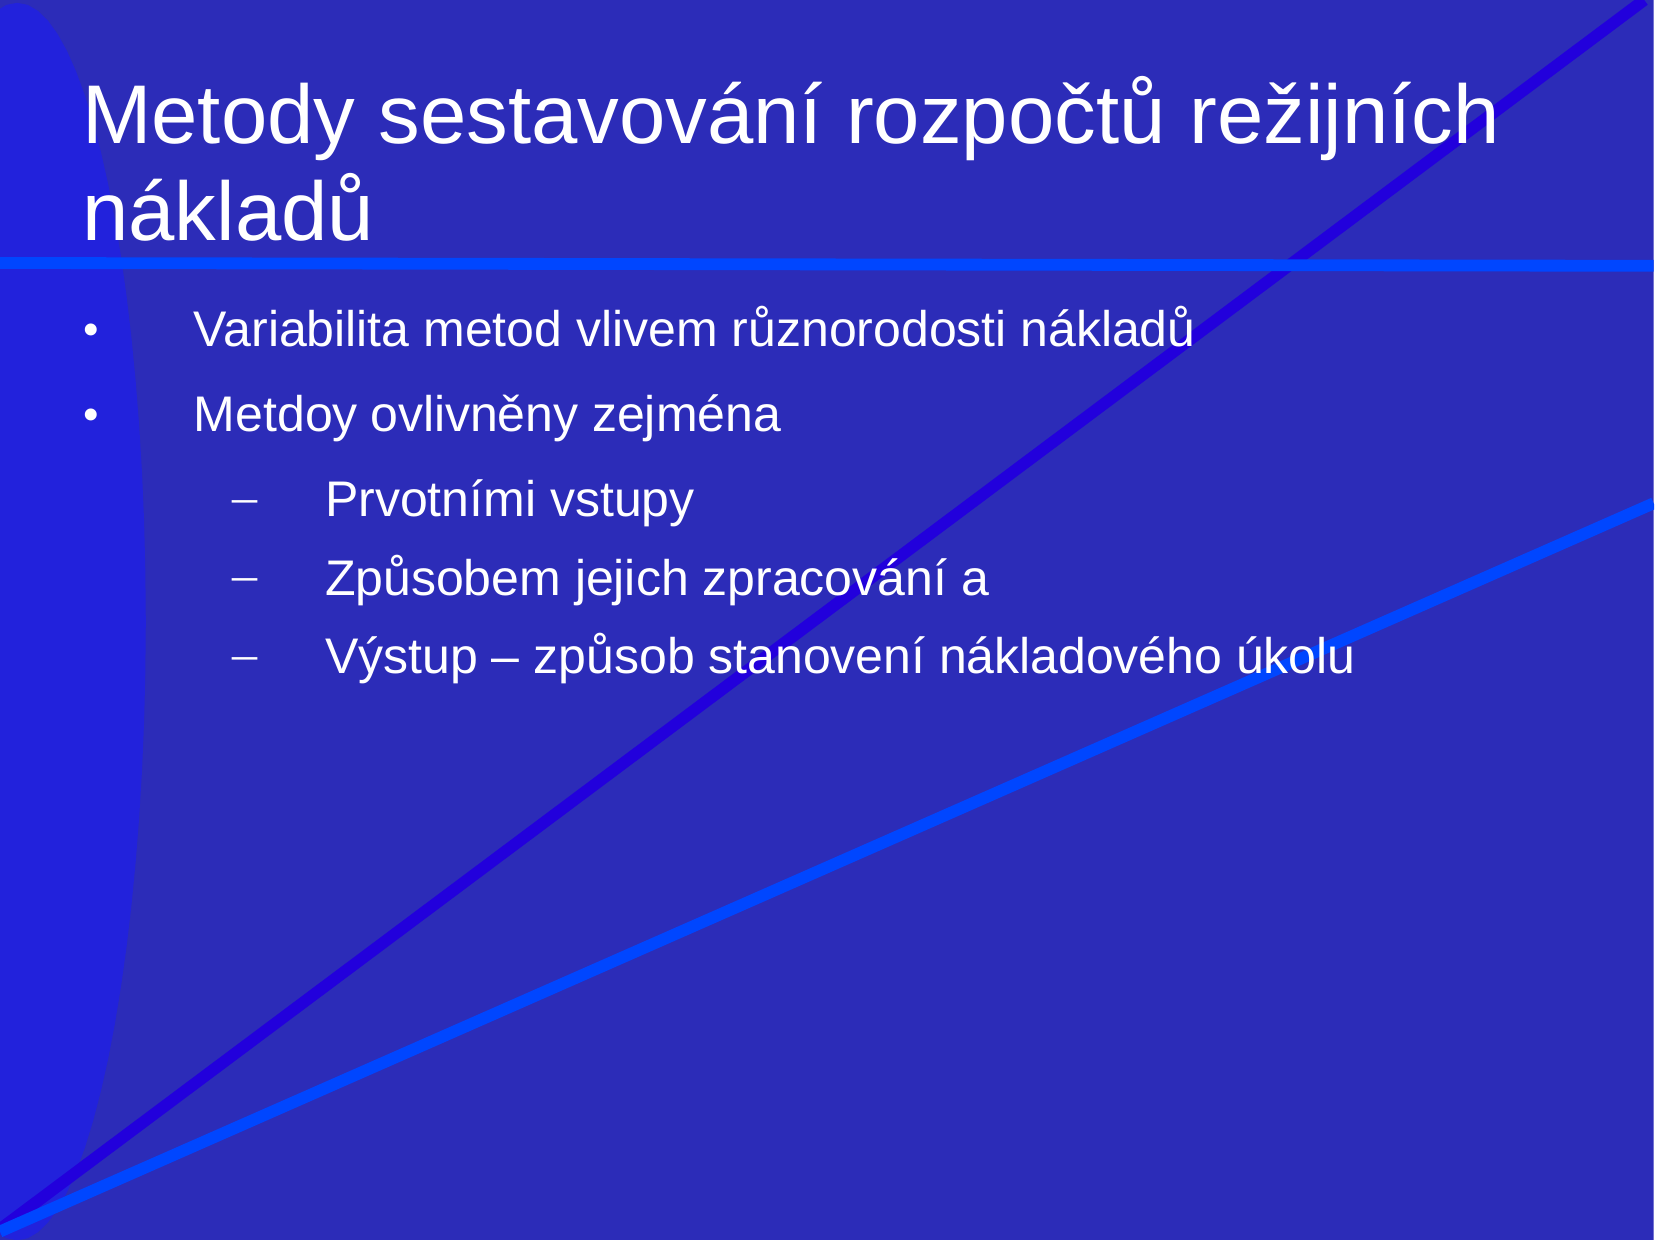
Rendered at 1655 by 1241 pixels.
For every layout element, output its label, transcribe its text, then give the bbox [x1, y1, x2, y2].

title Metody sestavování rozpočtů režijních nákladů [80, 64, 1574, 272]
text_box Prvotními vstupy Způsobem jejich zpracování a Výstup – způsob stanovení nákladového úkolu [230, 466, 1359, 684]
text_box Variabilita metod vlivem různorodosti nákladů Metdoy ovlivněny zejména [191, 296, 1199, 442]
text_box • • [80, 296, 103, 442]
